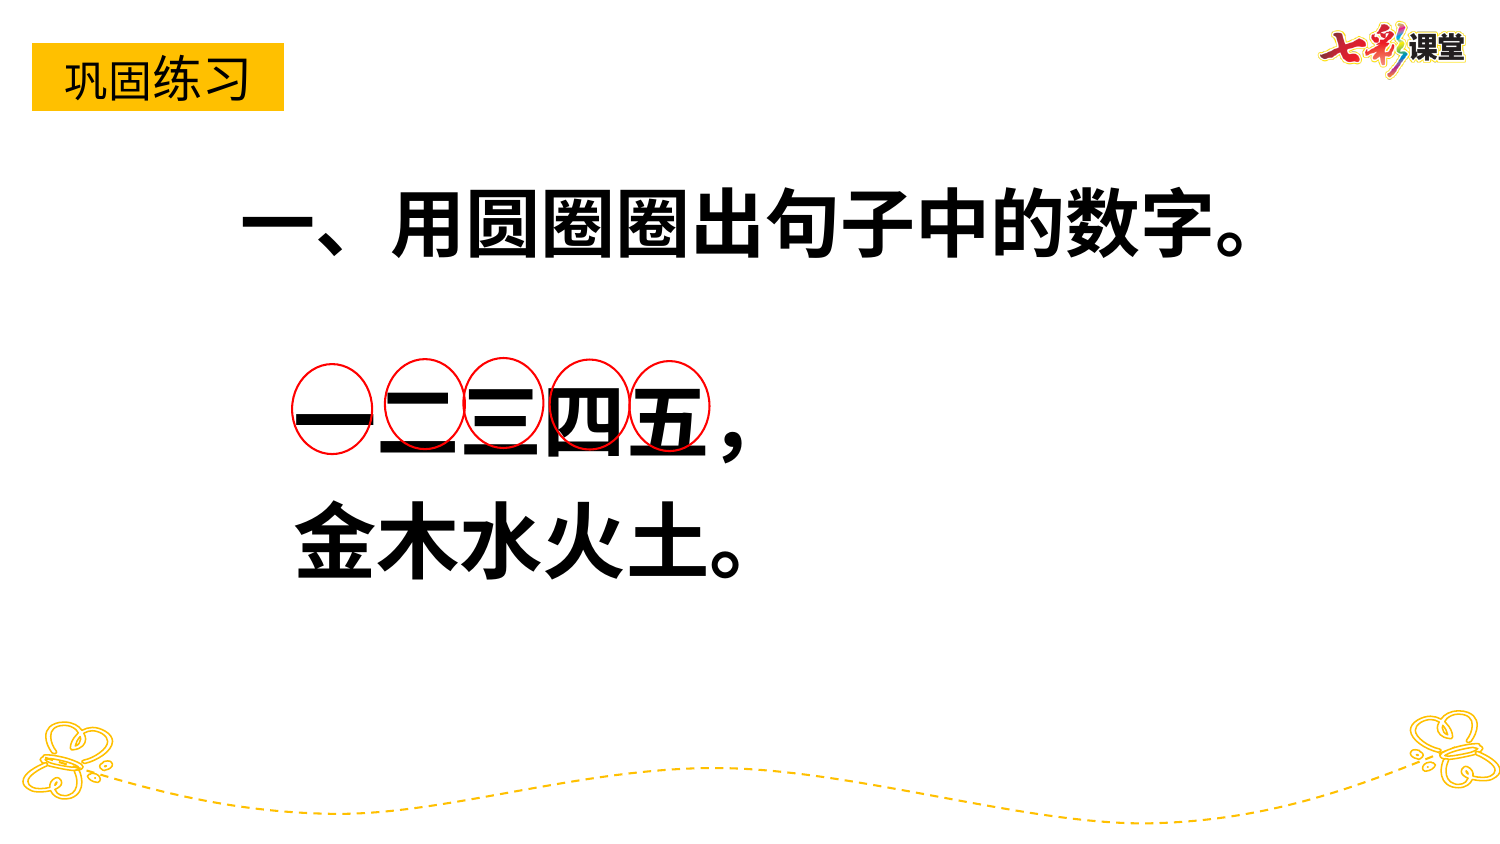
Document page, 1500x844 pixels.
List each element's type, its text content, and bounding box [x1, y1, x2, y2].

text_box 一二三四五， 金木水火土。 [282, 343, 965, 595]
text_box [383, 358, 464, 451]
text_box [291, 363, 374, 456]
text_box [628, 360, 711, 453]
text_box 一、用圆圈圈出句子中的数字。 [132, 175, 1398, 267]
text_box [548, 358, 630, 451]
picture [1316, 20, 1468, 80]
text_box 巩固练习 [29, 40, 287, 114]
text_box [462, 356, 545, 450]
